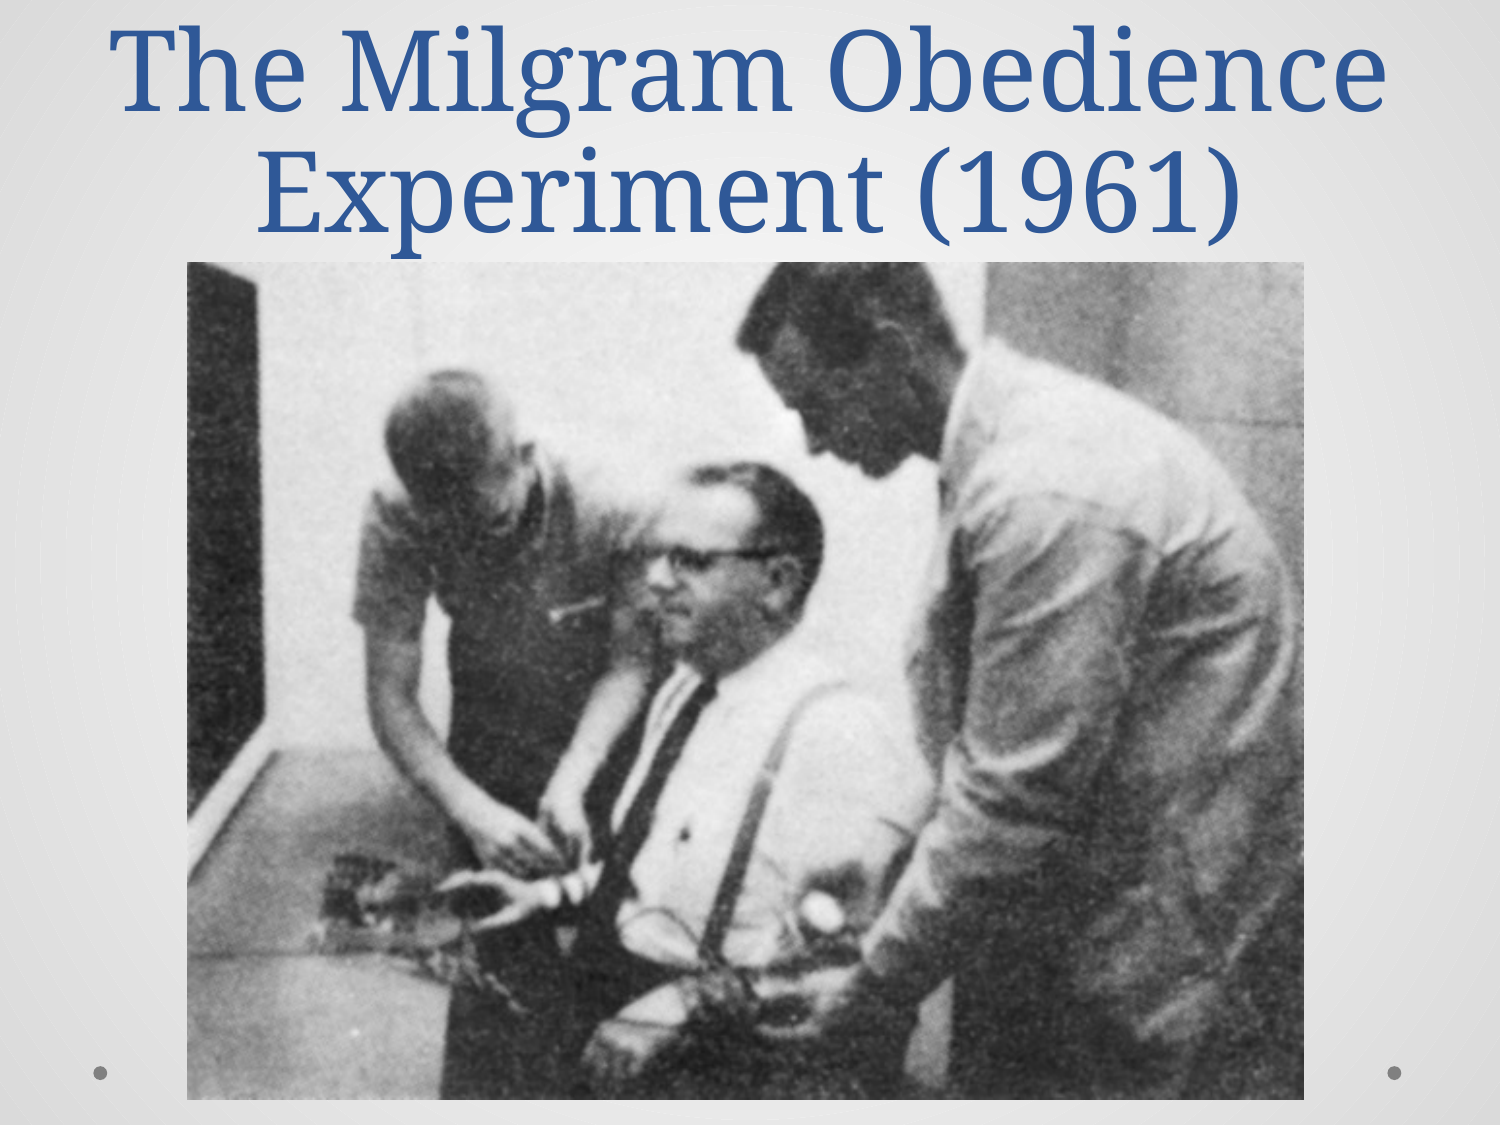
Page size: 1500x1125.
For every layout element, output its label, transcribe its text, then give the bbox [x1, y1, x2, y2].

title The Milgram Obedience Experiment (1961) [75, 0, 1425, 263]
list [187, 262, 1304, 1100]
